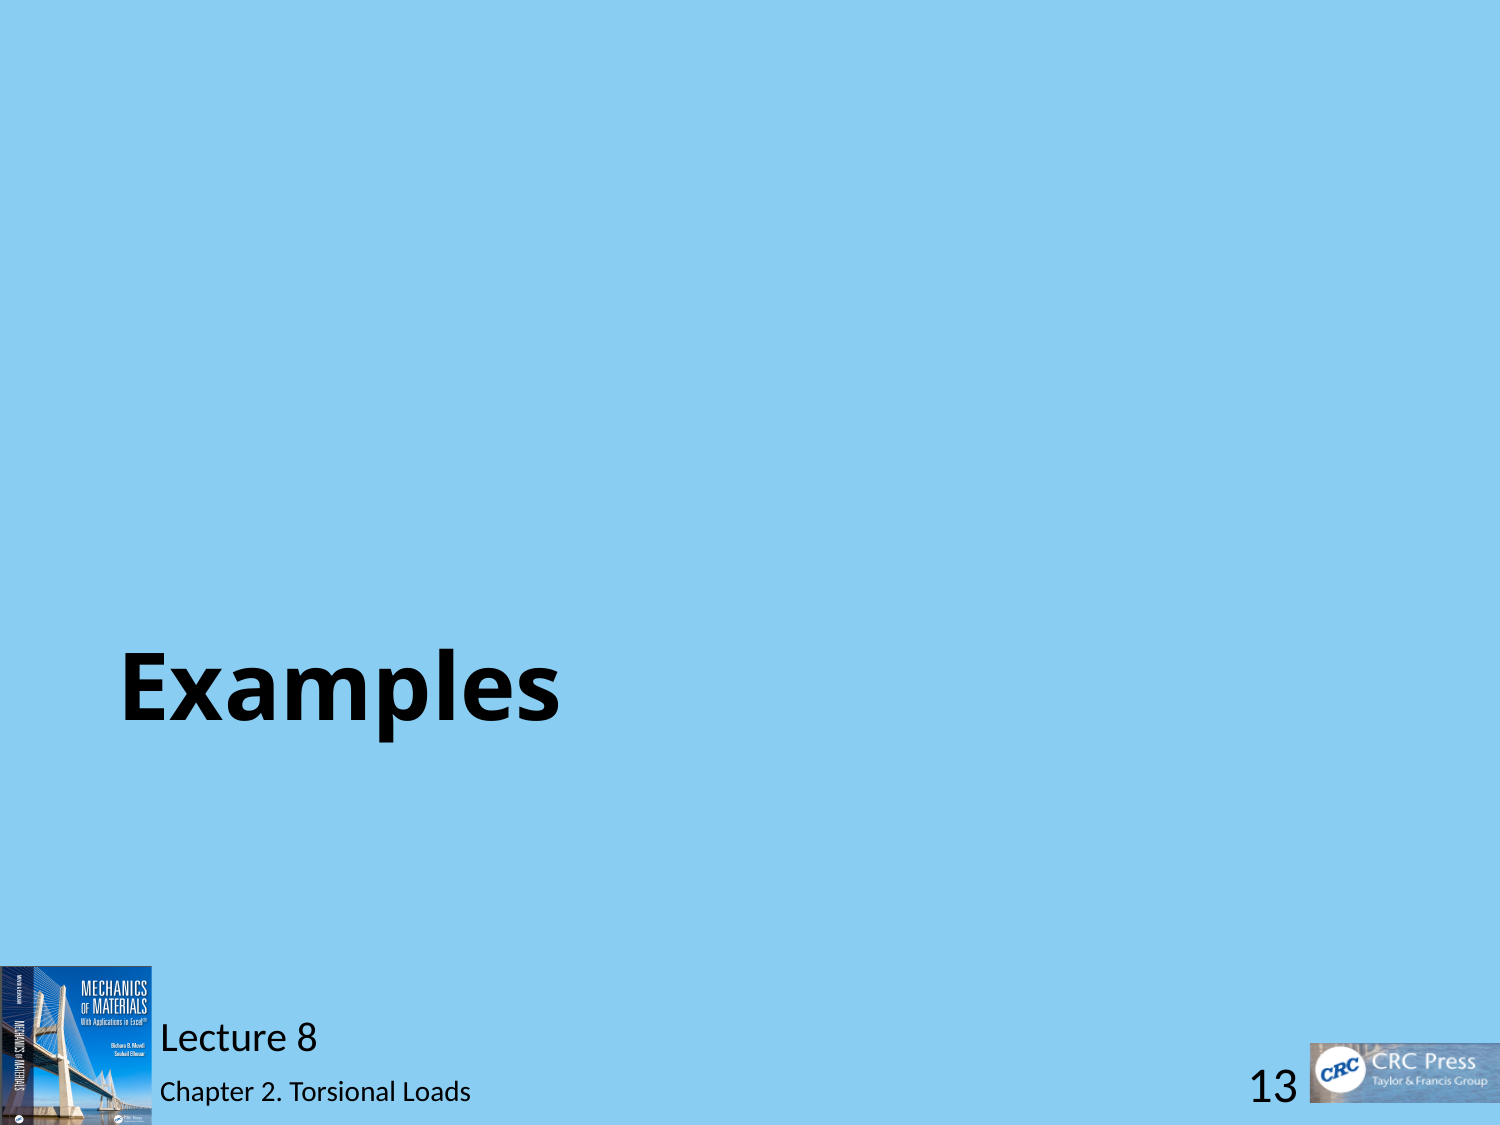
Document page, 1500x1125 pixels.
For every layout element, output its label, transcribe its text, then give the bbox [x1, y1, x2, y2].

footer Chapter 2. Torsional Loads [145, 1065, 956, 1125]
title Examples [102, 280, 1397, 749]
picture [0, 966, 152, 1125]
slide_number 13 [1162, 1045, 1313, 1105]
picture [1309, 1043, 1500, 1103]
slide_number Lecture 8 [145, 1005, 483, 1066]
